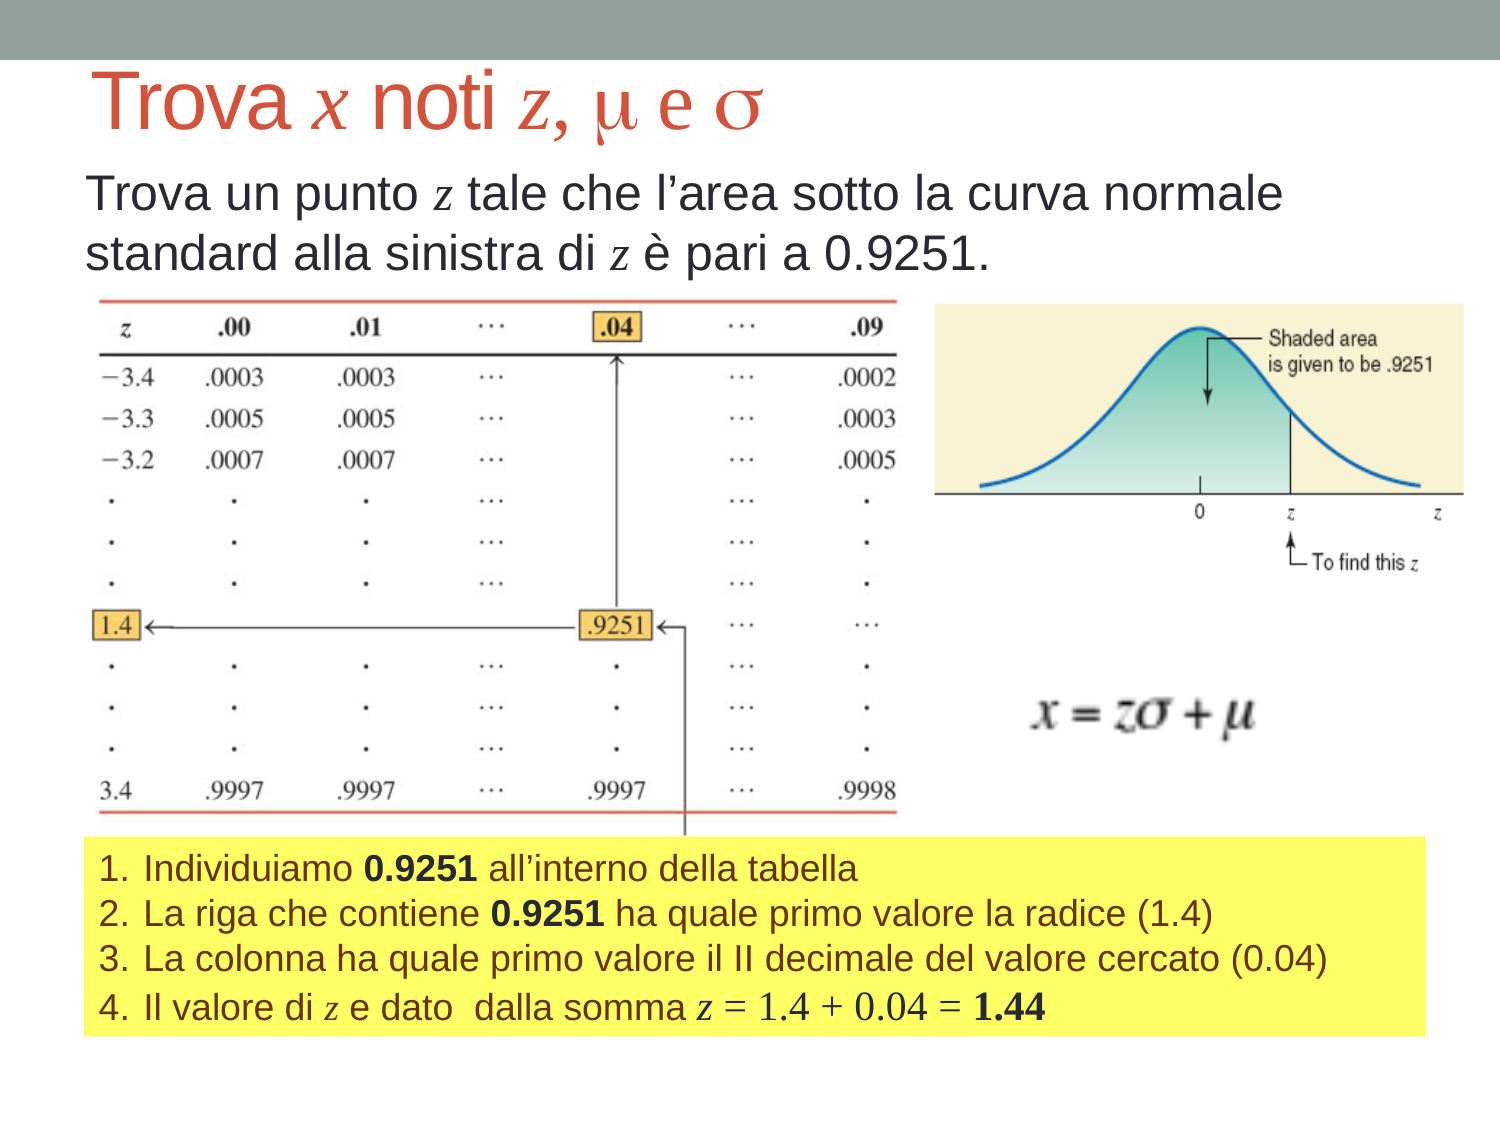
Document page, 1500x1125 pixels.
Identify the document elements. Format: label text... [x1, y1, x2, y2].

picture [87, 290, 910, 929]
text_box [1023, 691, 1261, 751]
text_box Trova un punto z tale che l’area sotto la curva normale standard alla sinistra di z è pari a 0.9251. [70, 153, 1443, 296]
title Trova x noti z, m e s [75, 32, 1425, 153]
text_box Individuiamo 0.9251 all’interno della tabella La riga che contiene 0.9251 ha quale primo valore la radice (1.4) La colonna ha quale primo valore il II decimale del valore cercato (0.04) Il valore di z e dato dalla somma z = 1.4 + 0.04 = 1.44 [84, 836, 1426, 1037]
picture [931, 302, 1464, 577]
